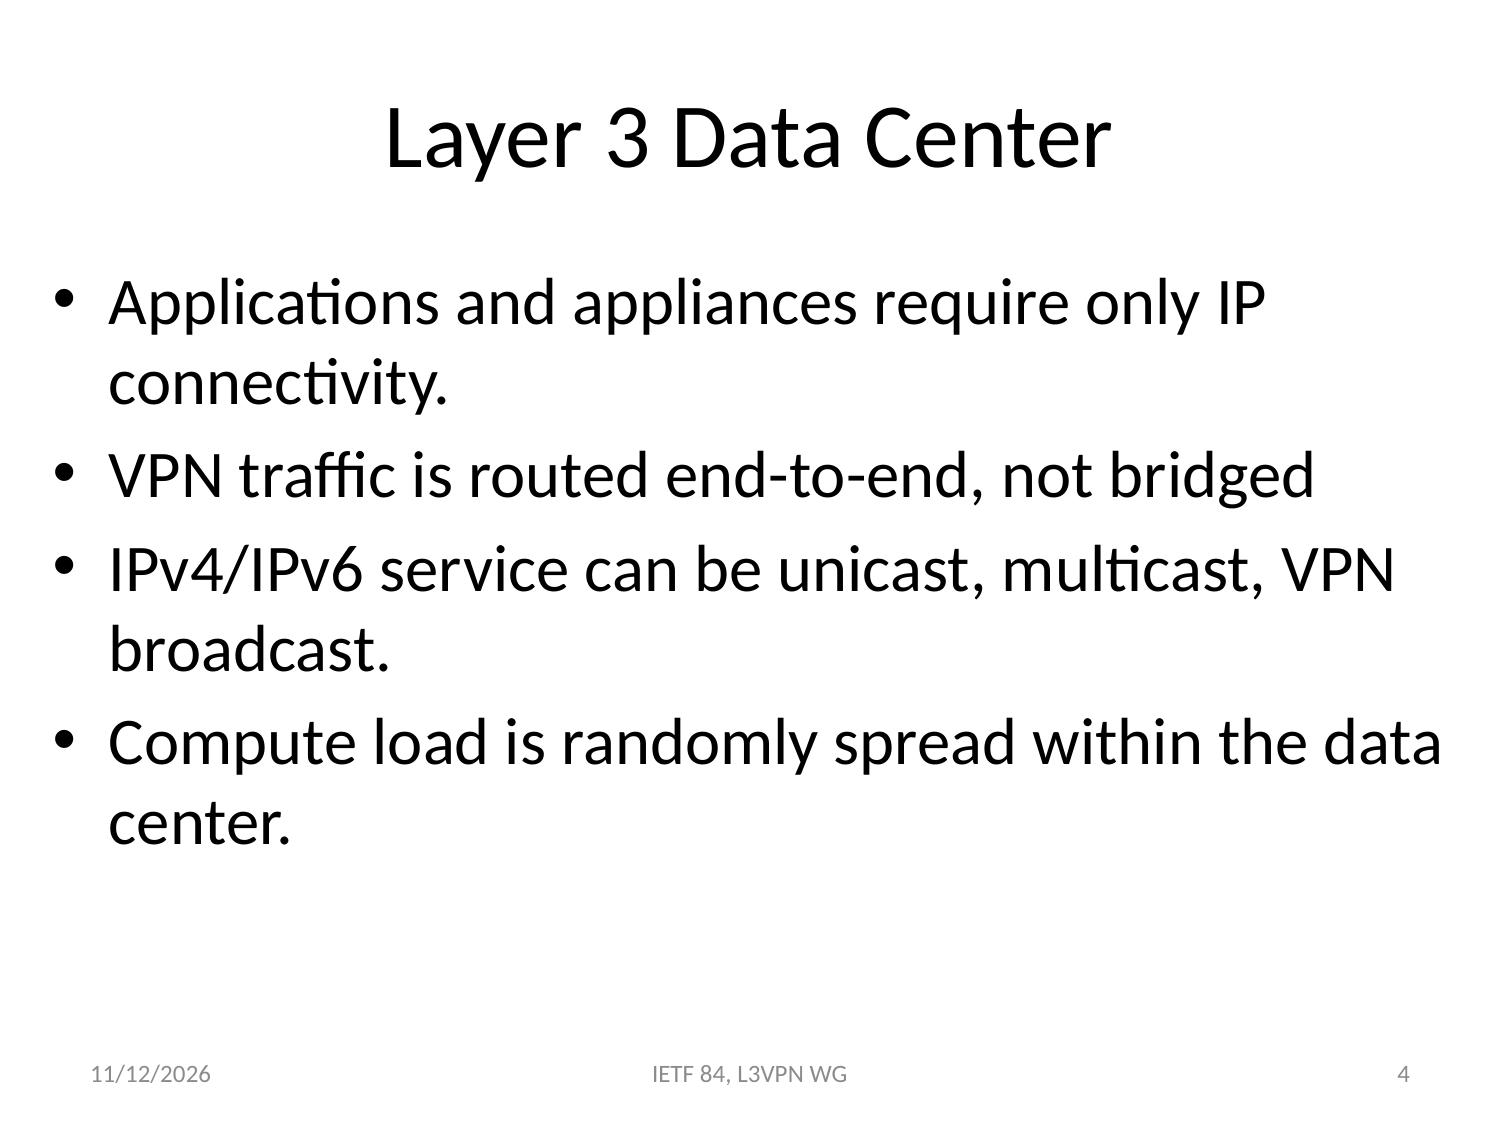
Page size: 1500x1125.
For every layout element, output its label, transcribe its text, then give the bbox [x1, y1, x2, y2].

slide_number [75, 1042, 425, 1103]
slide_number 4 [1074, 1042, 1425, 1103]
title Layer 3 Data Center [75, 37, 1425, 225]
footer IETF 84, L3VPN WG [512, 1042, 988, 1103]
list Applications and appliances require only IP connectivity. VPN traffic is routed end-to-end, not bridged IPv4/IPv6 service can be unicast, multicast, VPN broadcast. Compute load is randomly spread within the data center. [37, 249, 1463, 1050]
